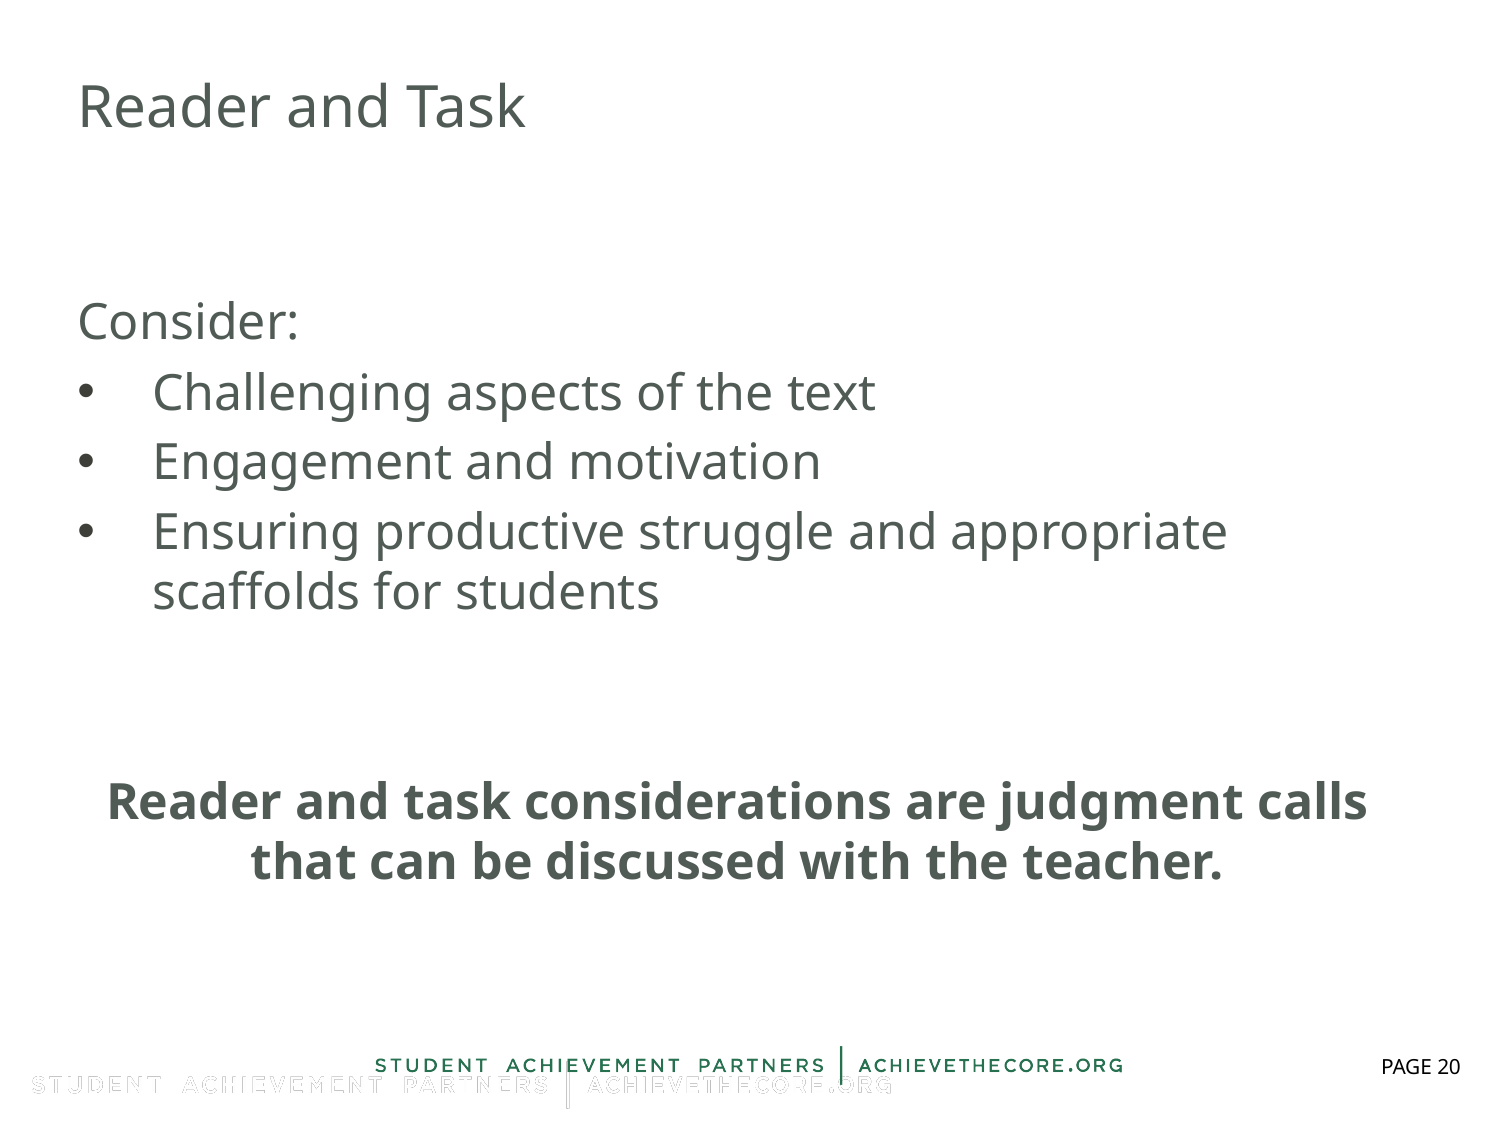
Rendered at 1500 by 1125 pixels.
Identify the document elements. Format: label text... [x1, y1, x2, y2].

title Reader and Task [62, 32, 1413, 175]
list Consider: Challenging aspects of the text Engagement and motivation Ensuring productive struggle and appropriate scaffolds for students Reader and task considerations are judgment calls that can be discussed with the teacher. [62, 212, 1413, 1000]
picture [12, 1046, 1122, 1112]
